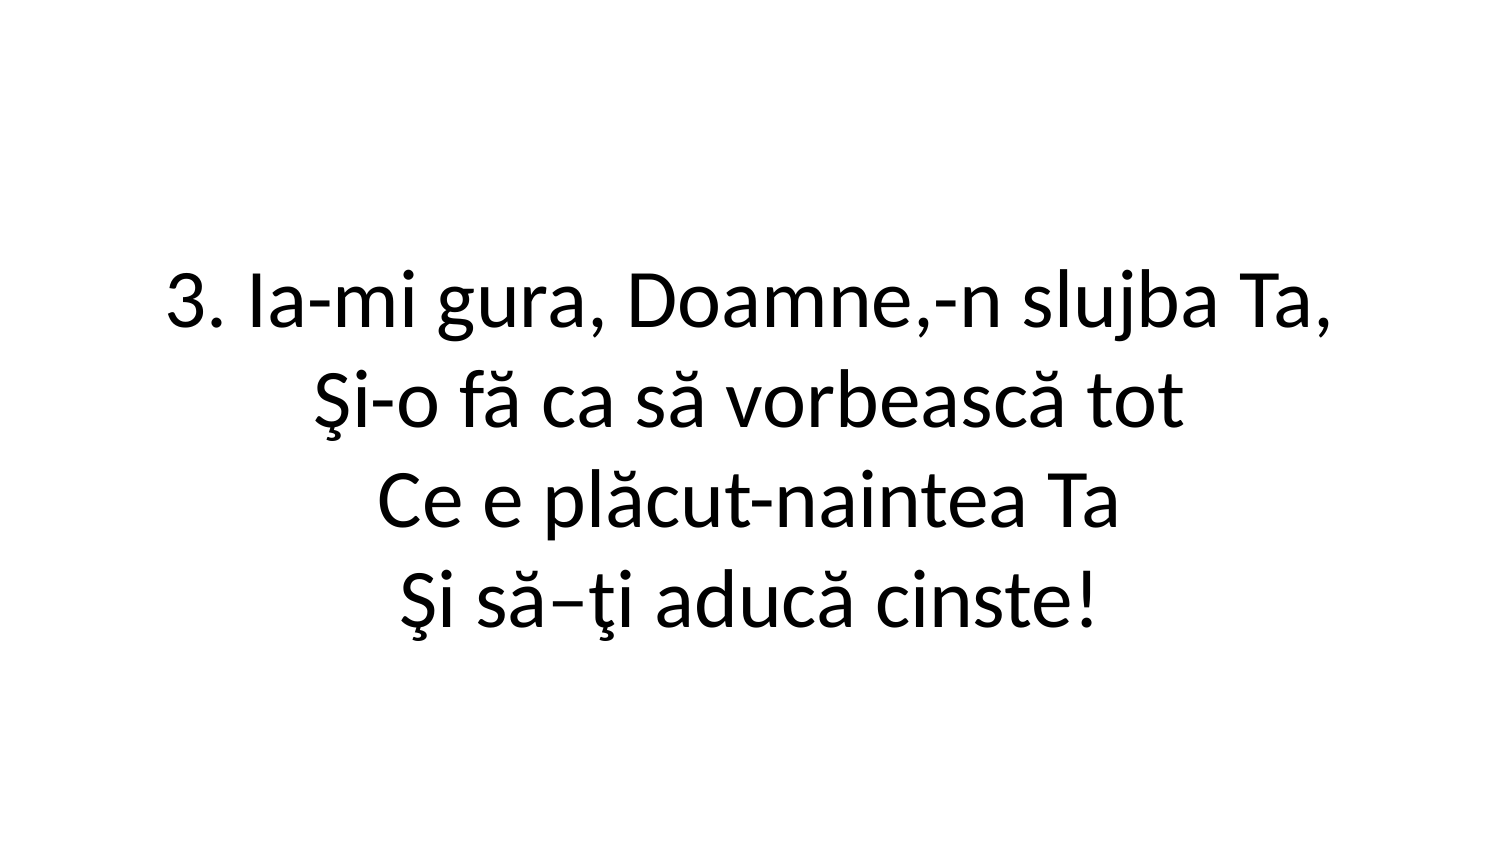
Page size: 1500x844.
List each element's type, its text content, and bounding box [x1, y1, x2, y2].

text_box 3. Ia-mi gura, Doamne,-n slujba Ta, Şi-o fă ca să vorbească tot Ce e plăcut-naintea Ta Şi să–ţi aducă cinste! [149, 192, 1351, 652]
